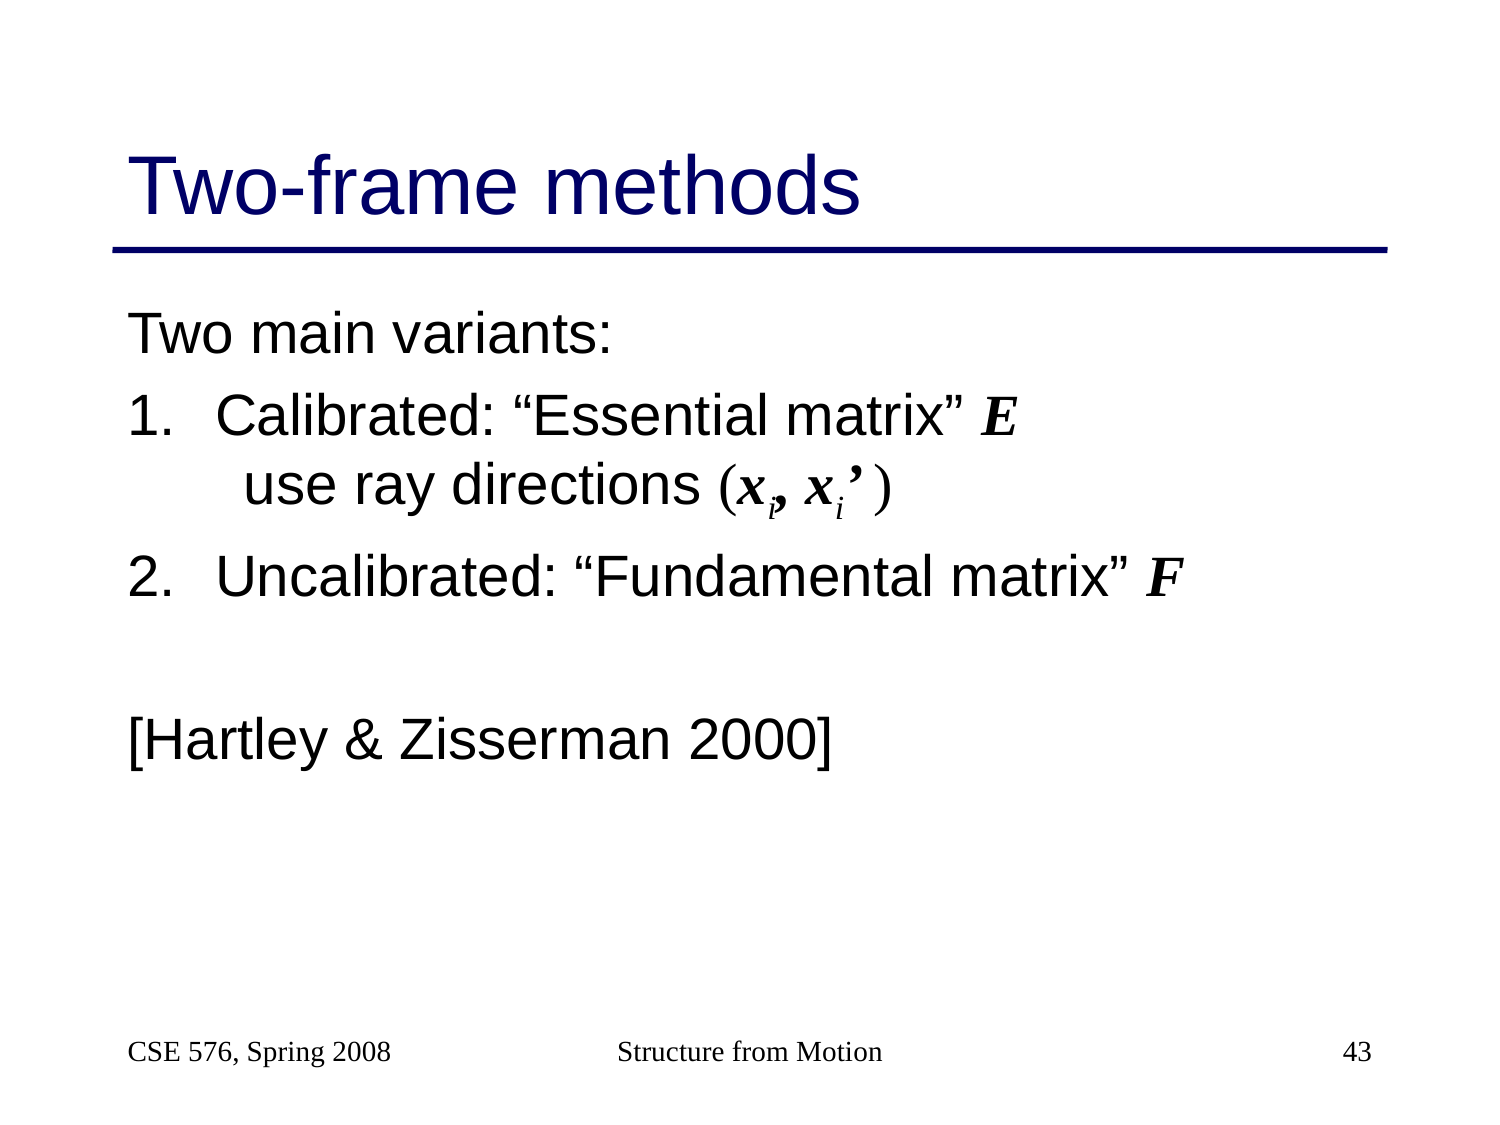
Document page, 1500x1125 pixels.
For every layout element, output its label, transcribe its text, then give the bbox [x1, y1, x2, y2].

title Two-frame methods [112, 99, 1388, 263]
slide_number CSE 576, Spring 2008 [112, 1025, 425, 1100]
slide_number 43 [1074, 1025, 1388, 1100]
footer Structure from Motion [450, 1025, 1050, 1100]
list Two main variants: Calibrated: “Essential matrix” E use ray directions (xi, xi’ ) Uncalibrated: “Fundamental matrix” F [Hartley & Zisserman 2000] [112, 287, 1388, 1000]
